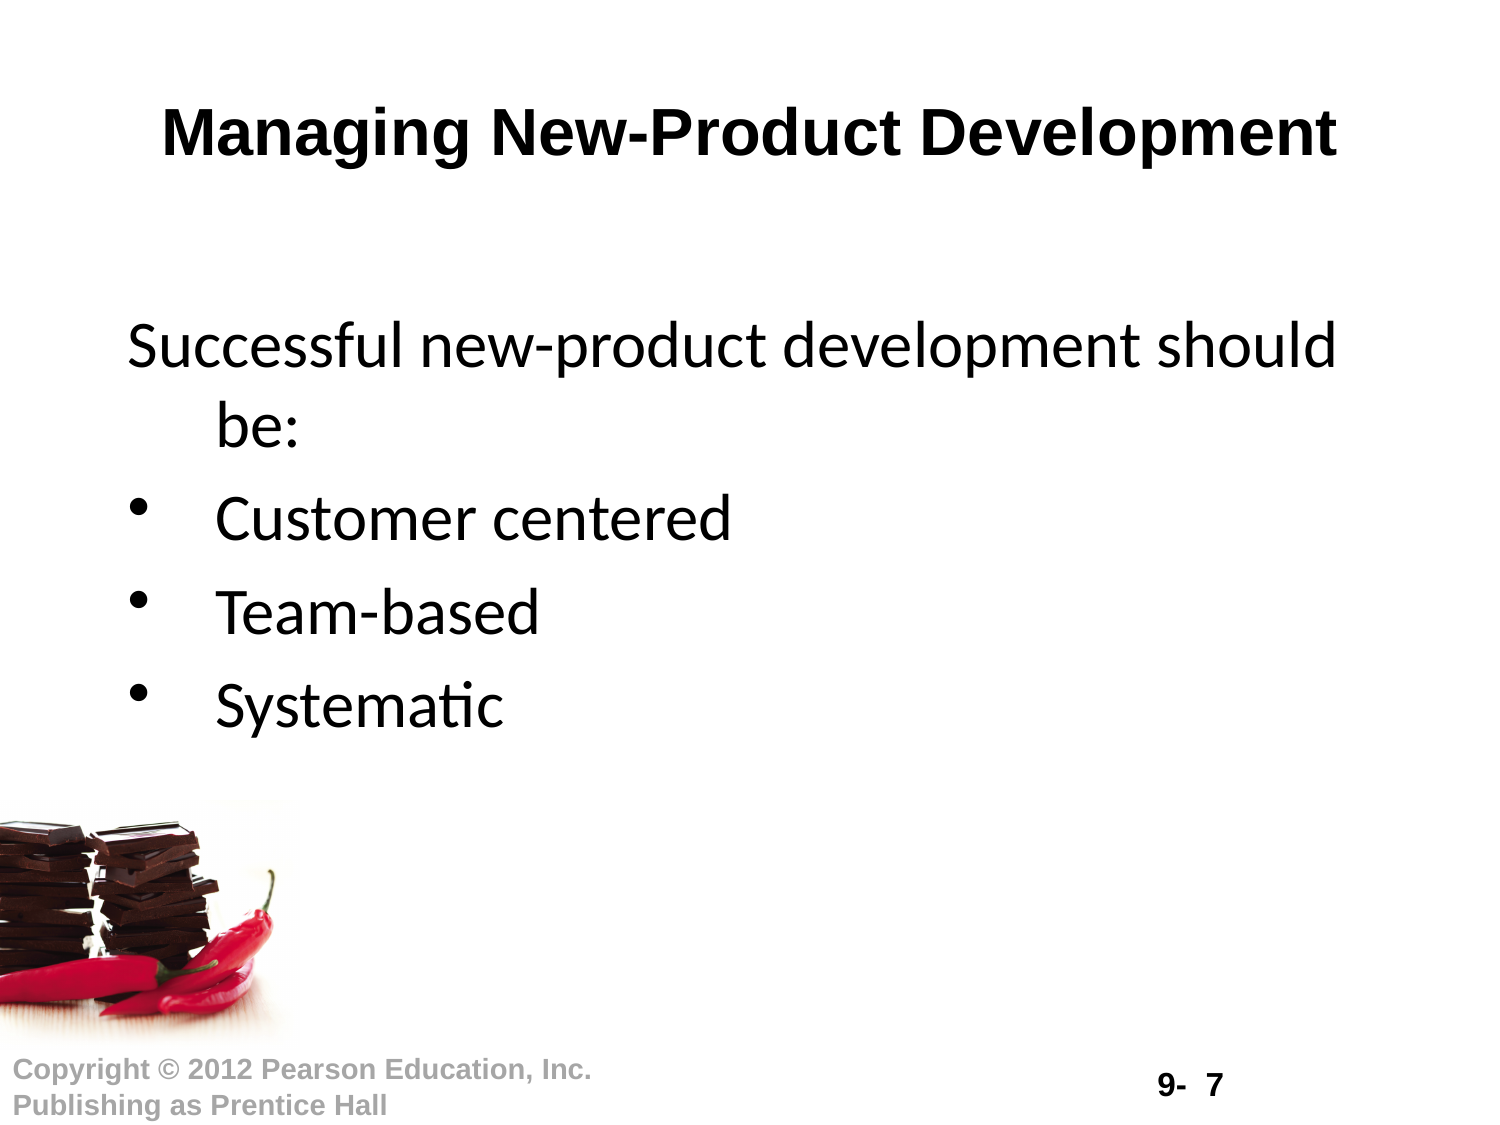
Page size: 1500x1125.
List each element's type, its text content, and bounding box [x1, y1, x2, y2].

list Successful new-product development should be: Customer centered Team-based Systematic [112, 199, 1388, 1001]
title Managing New-Product Development [112, 37, 1388, 199]
picture [0, 800, 300, 1050]
